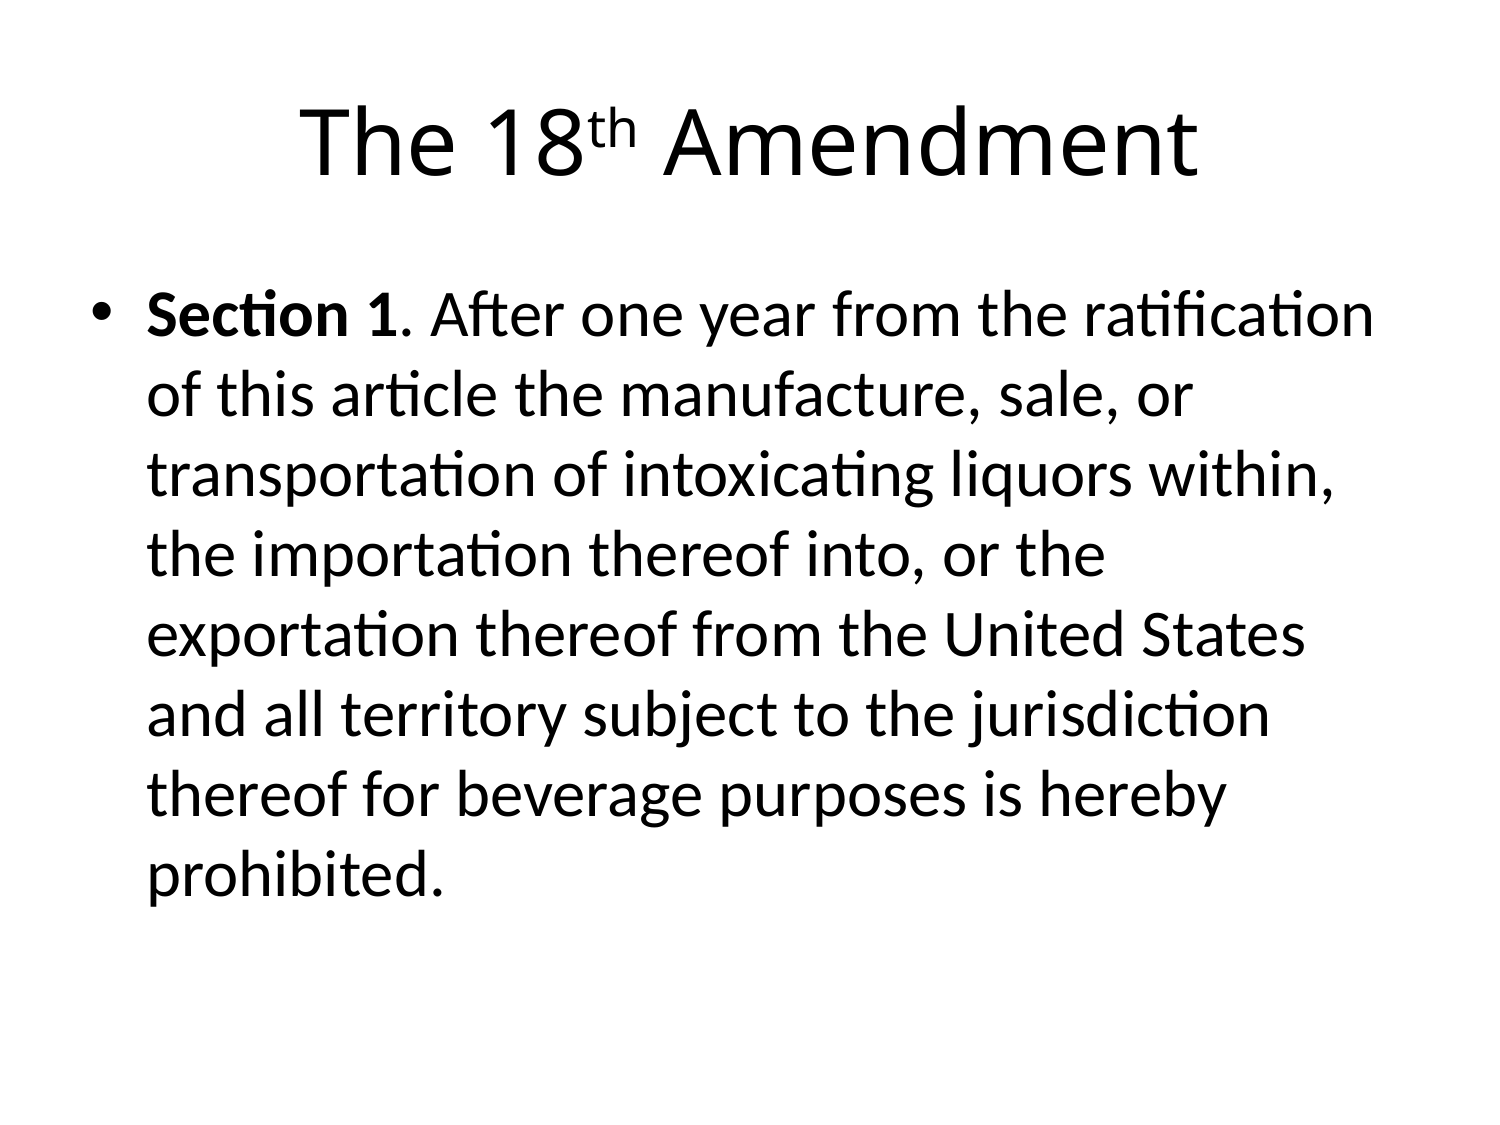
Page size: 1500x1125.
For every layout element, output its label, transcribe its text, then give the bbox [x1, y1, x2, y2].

list Section 1. After one year from the ratification of this article the manufacture, sale, or transportation of intoxicating liquors within, the importation thereof into, or the exportation thereof from the United States and all territory subject to the jurisdiction thereof for beverage purposes is hereby prohibited. [75, 262, 1425, 1005]
title The 18th Amendment [75, 45, 1425, 233]
